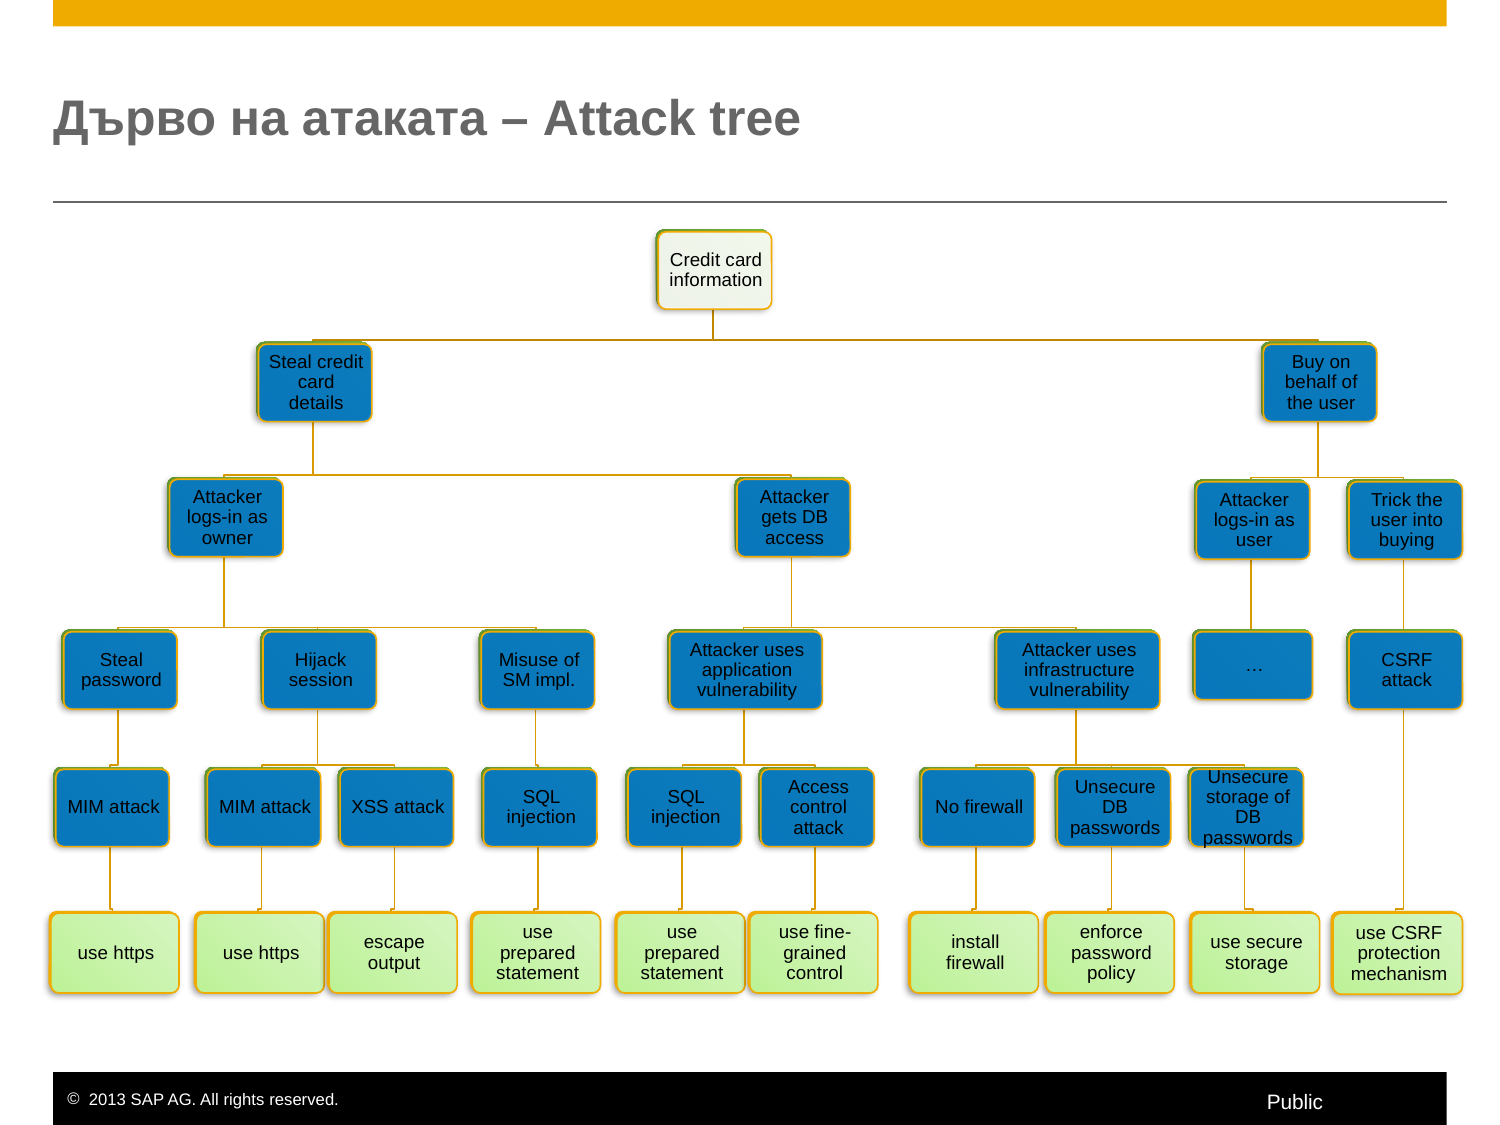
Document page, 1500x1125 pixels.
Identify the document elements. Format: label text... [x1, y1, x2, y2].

title Дърво на атаката – Attack tree [53, 53, 1447, 178]
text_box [30, 200, 1469, 1051]
